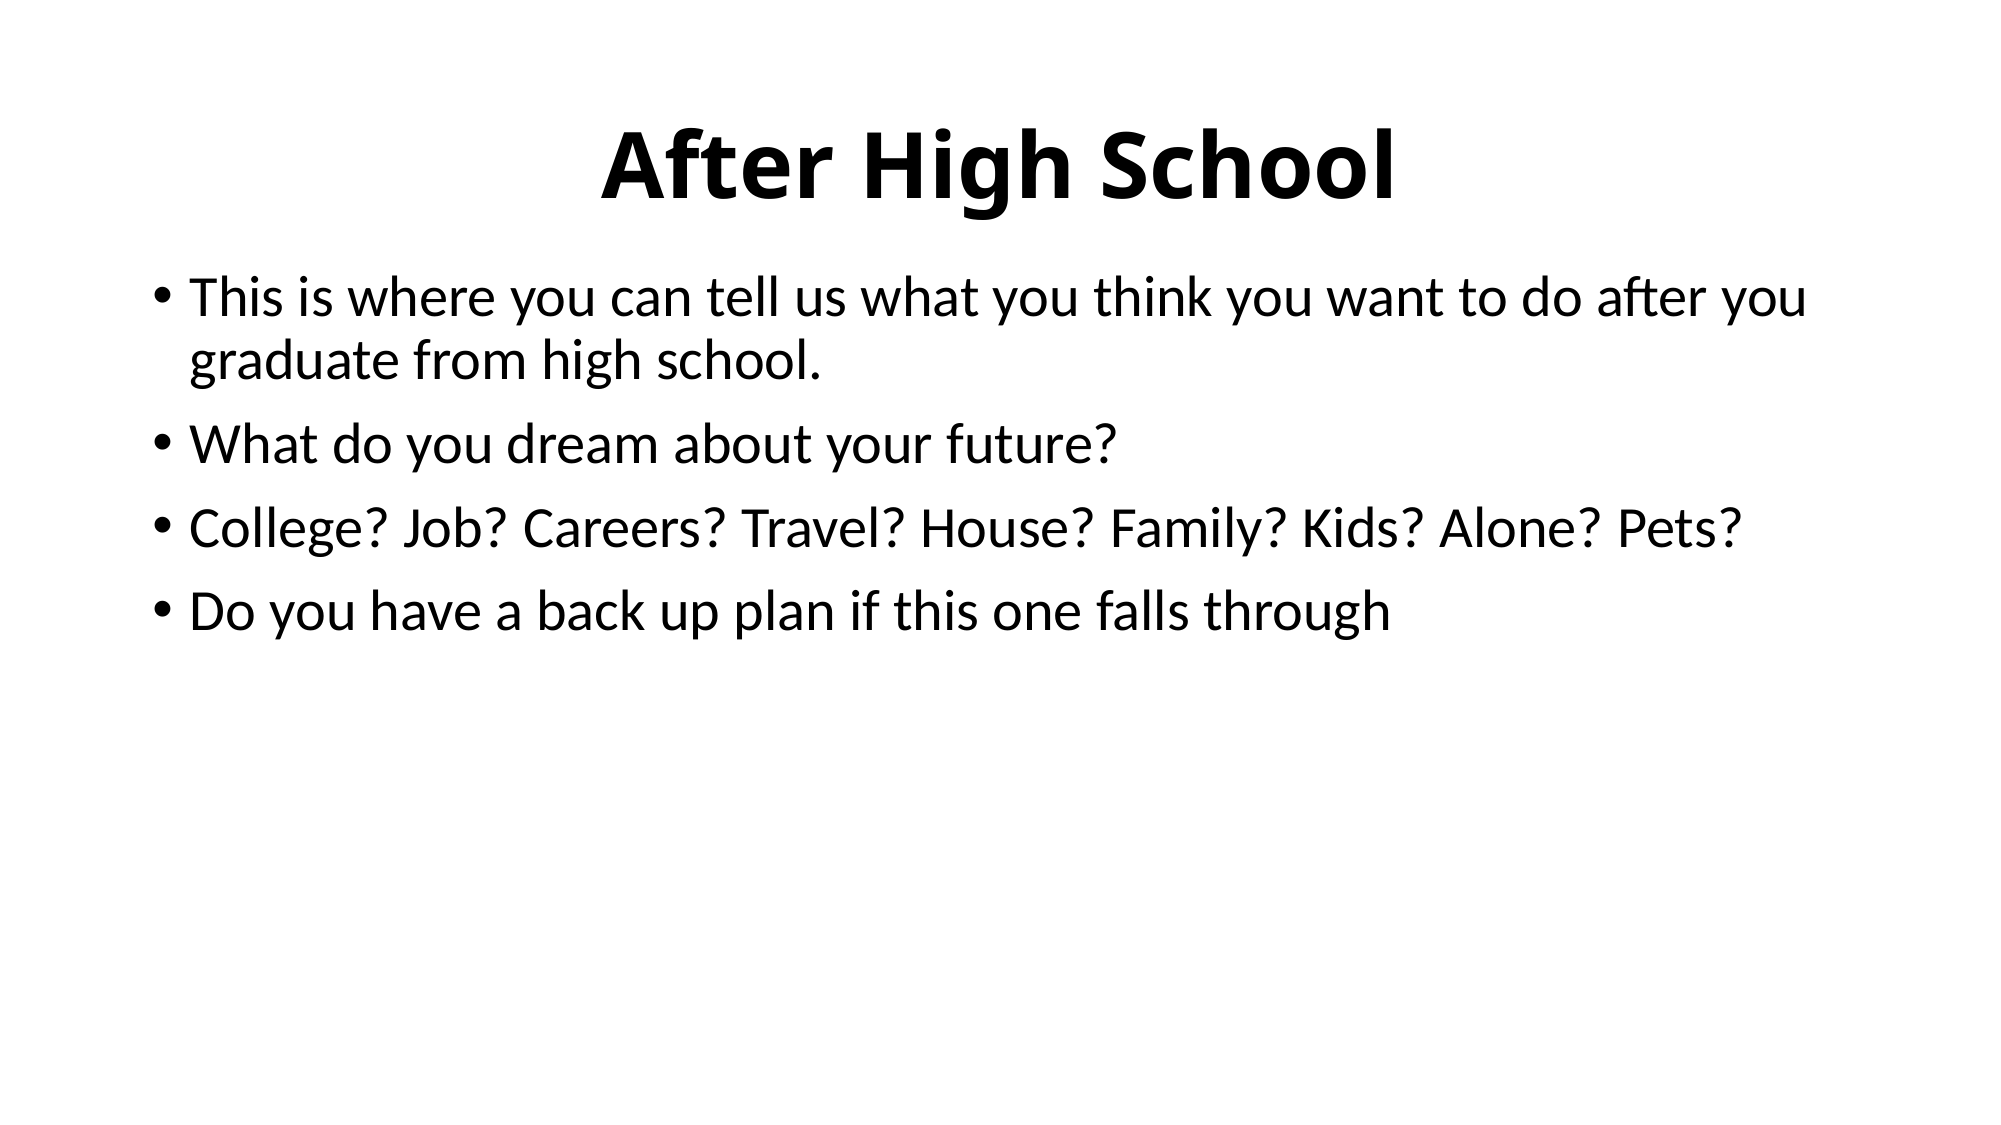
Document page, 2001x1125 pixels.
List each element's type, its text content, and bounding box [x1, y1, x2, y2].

list This is where you can tell us what you think you want to do after you graduate from high school. What do you dream about your future? College? Job? Careers? Travel? House? Family? Kids? Alone? Pets? Do you have a back up plan if this one falls through [137, 258, 1863, 973]
title After High School [137, 59, 1863, 258]
